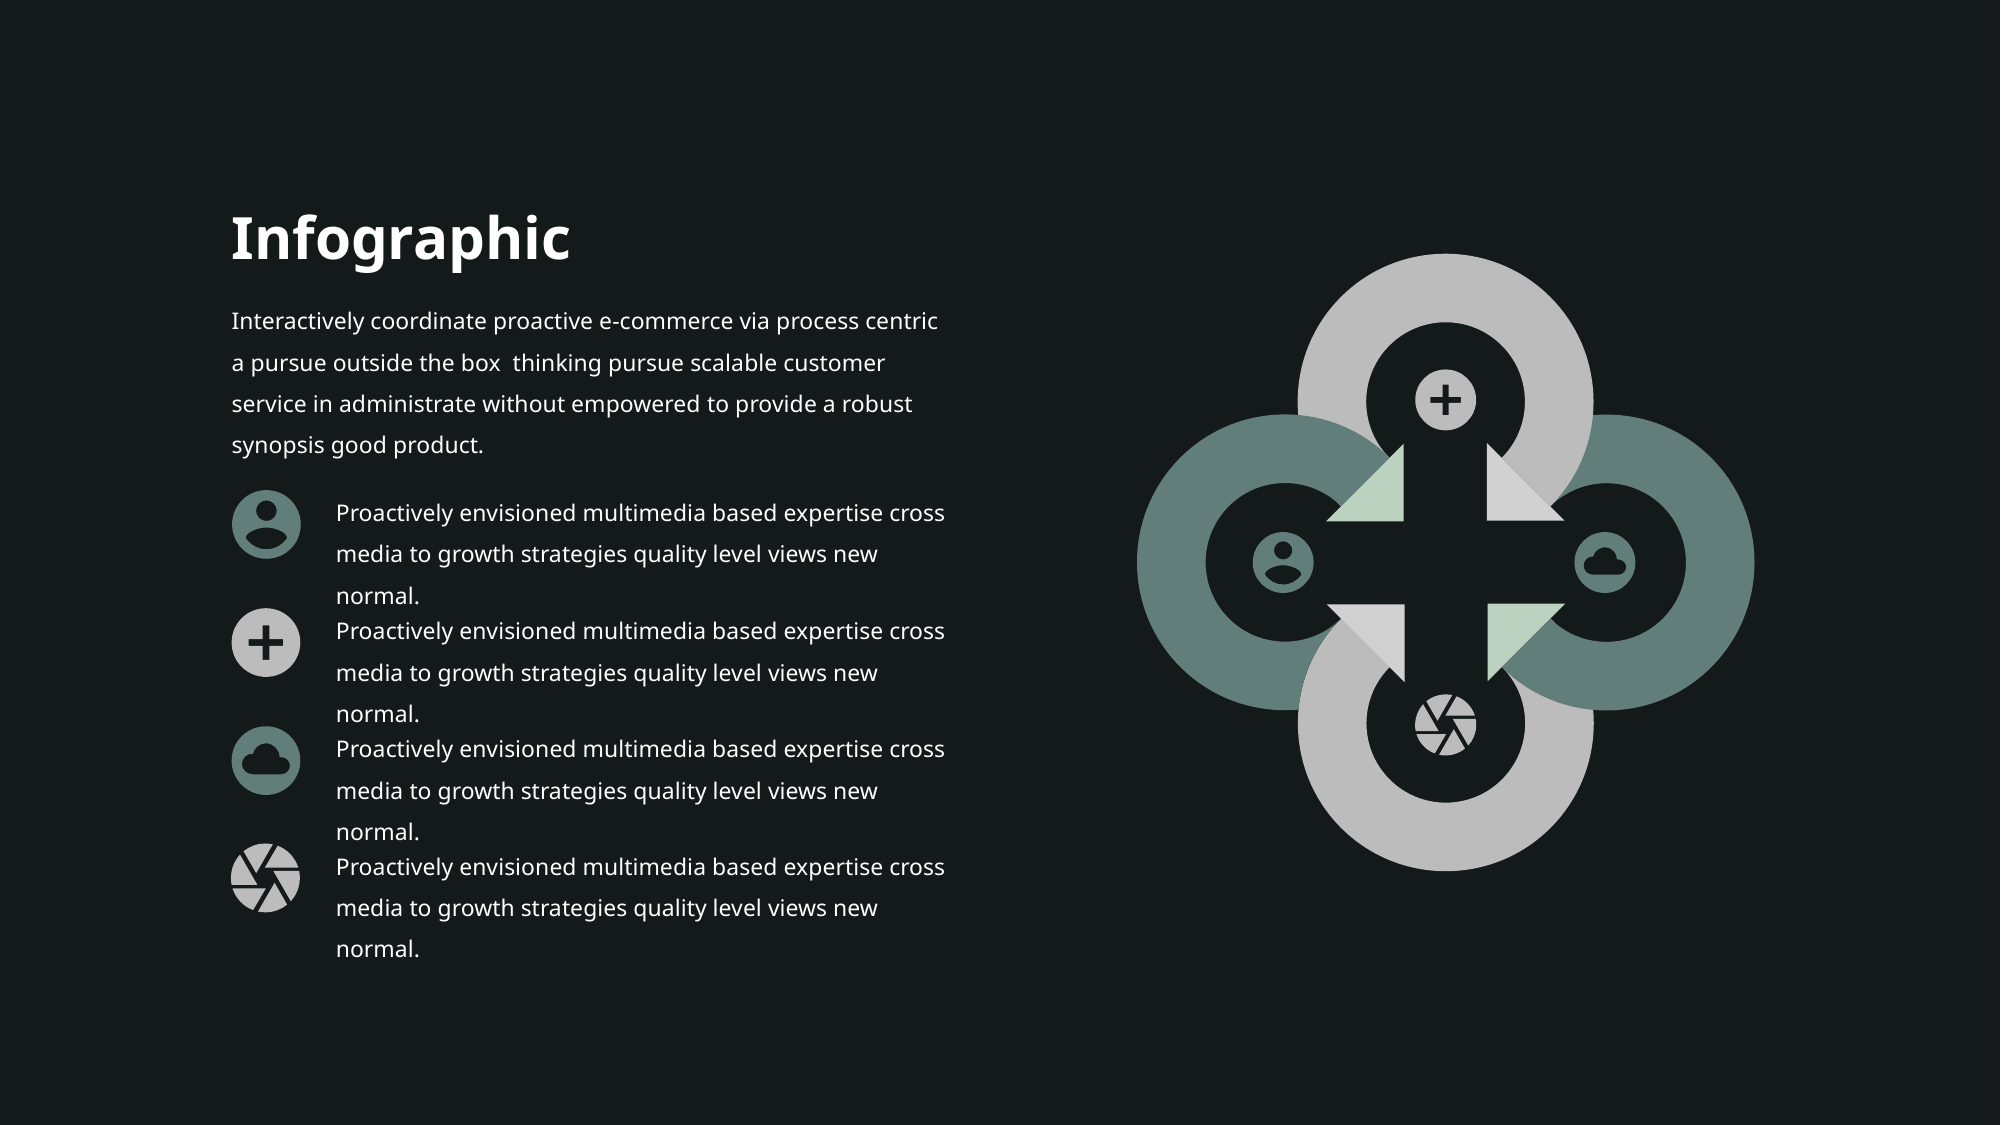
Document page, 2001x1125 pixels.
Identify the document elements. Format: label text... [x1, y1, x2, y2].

text_box [230, 854, 258, 885]
text_box Proactively envisioned multimedia based expertise cross media to growth strategies quality level views new normal. [335, 721, 956, 838]
text_box Proactively envisioned multimedia based expertise cross media to growth strategies quality level views new normal. [335, 485, 956, 609]
text_box [232, 490, 301, 559]
text_box [231, 726, 301, 795]
text_box Interactively coordinate proactive e-commerce via process centric a pursue outside the box thinking pursue scalable customer service in administrate without empowered to provide a robust synopsis good product. [231, 293, 956, 458]
text_box [273, 870, 300, 902]
text_box [264, 845, 299, 868]
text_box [1122, 239, 1769, 886]
text_box Infographic [231, 208, 956, 272]
text_box [243, 843, 273, 874]
text_box Proactively envisioned multimedia based expertise cross media to growth strategies quality level views new normal. [335, 609, 956, 721]
text_box [257, 882, 288, 913]
text_box [231, 608, 301, 677]
text_box Proactively envisioned multimedia based expertise cross media to growth strategies quality level views new normal. [335, 838, 956, 963]
text_box [232, 888, 266, 911]
